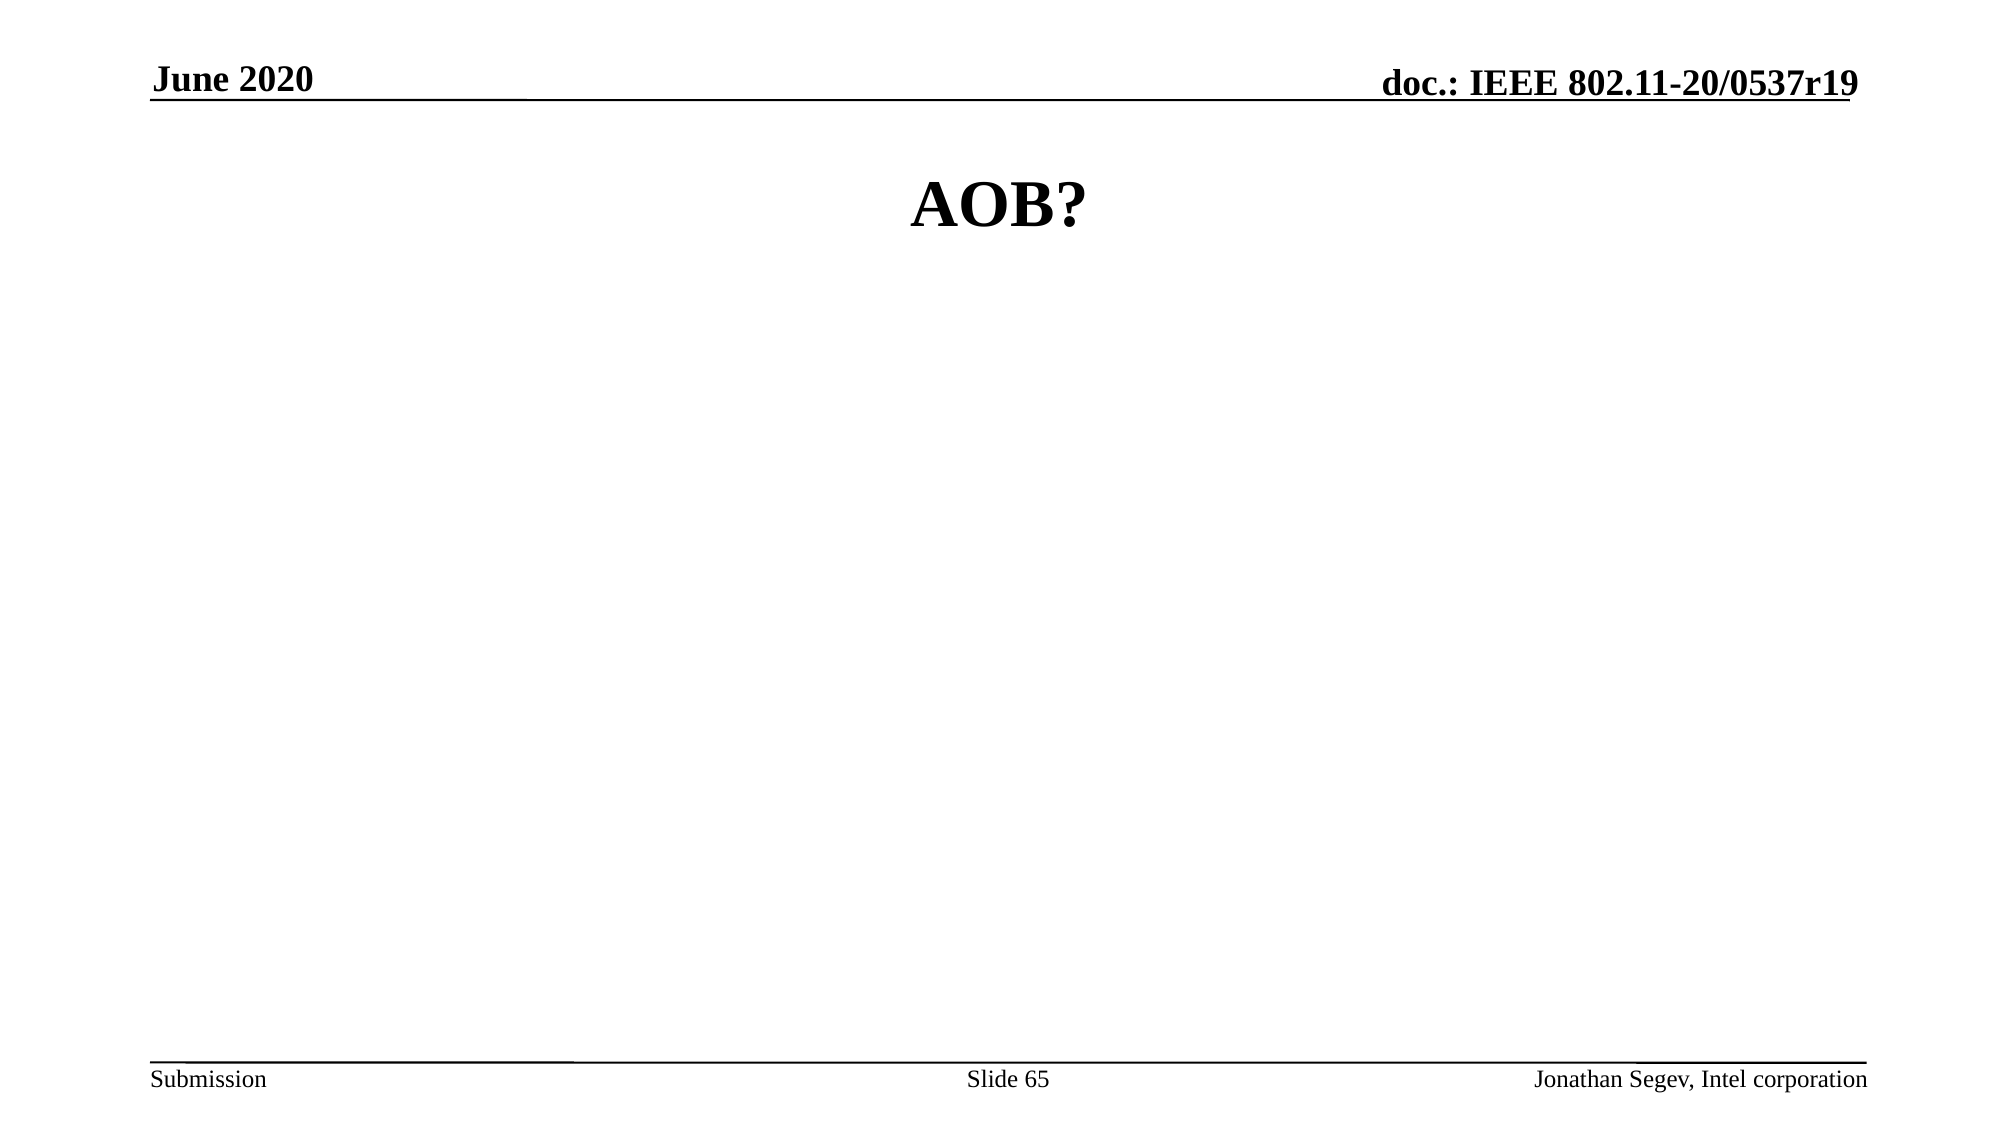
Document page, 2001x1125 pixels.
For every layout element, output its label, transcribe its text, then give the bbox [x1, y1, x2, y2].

title AOB? [149, 112, 1850, 288]
footer Jonathan Segev, Intel corporation [1171, 1061, 1869, 1093]
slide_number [152, 54, 563, 100]
slide_number Slide 65 [950, 1061, 1067, 1123]
